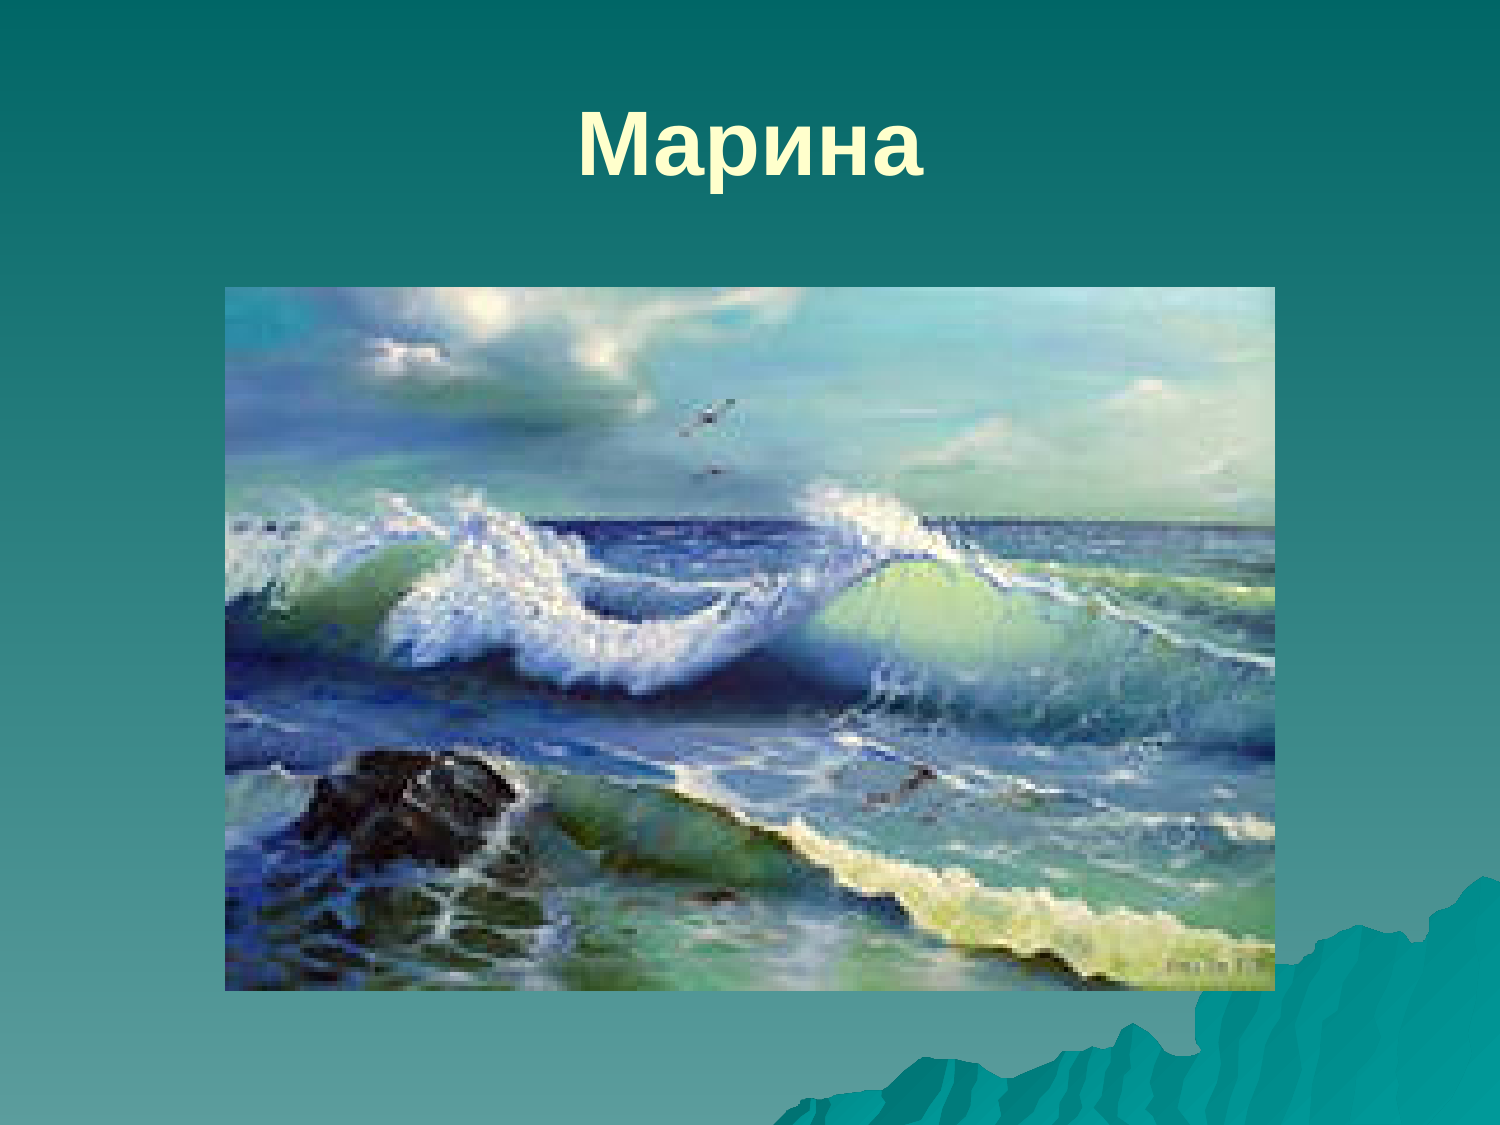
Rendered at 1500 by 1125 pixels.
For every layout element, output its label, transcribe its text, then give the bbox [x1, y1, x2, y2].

picture [224, 287, 1276, 991]
title Марина [75, 45, 1425, 233]
